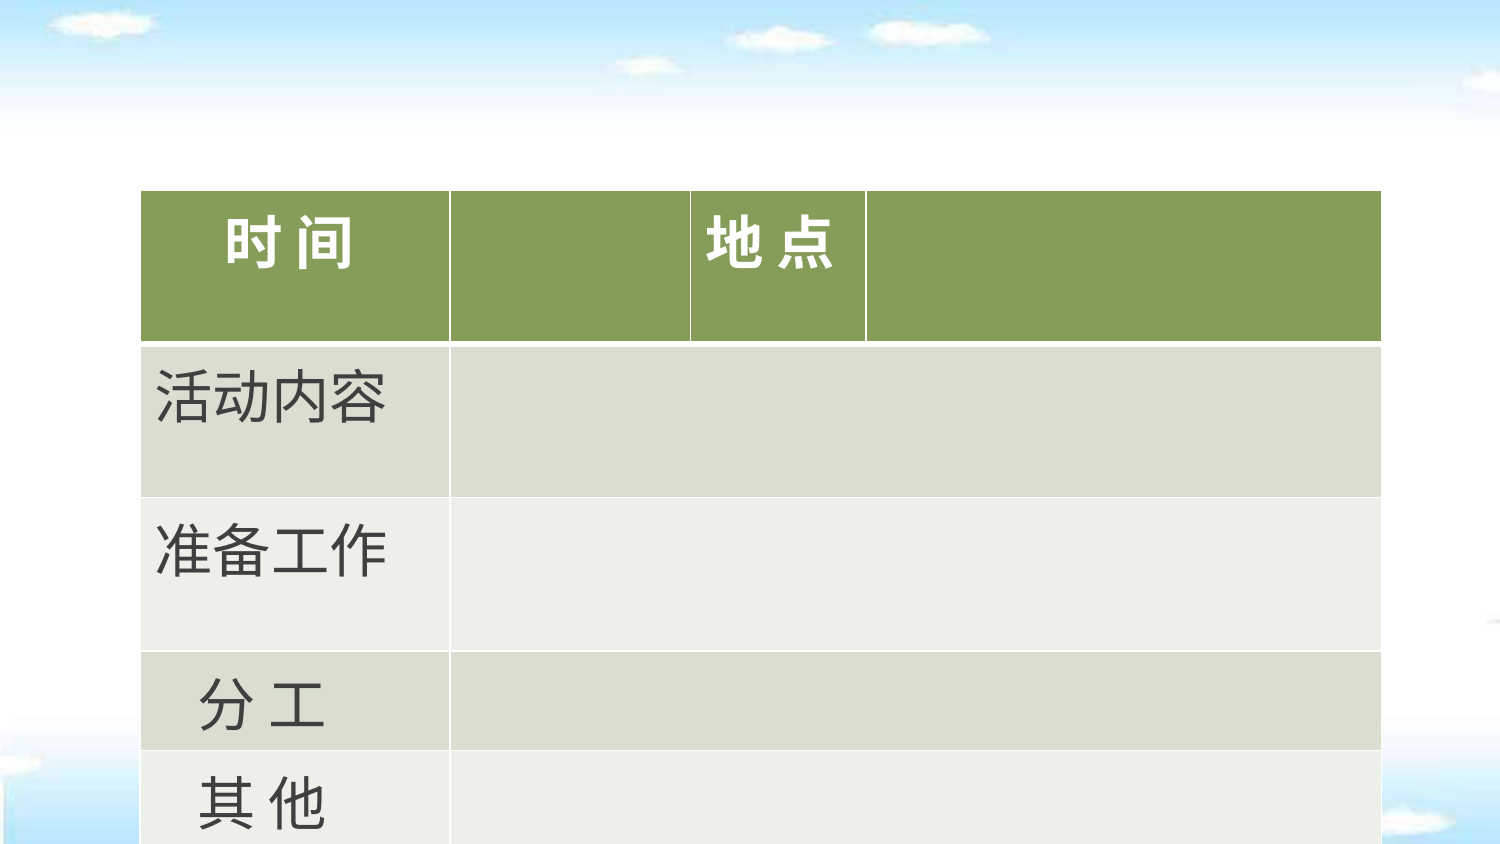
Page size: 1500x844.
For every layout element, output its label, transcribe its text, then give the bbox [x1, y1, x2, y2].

table_header 时 间 [141, 191, 449, 341]
table_header [867, 191, 1381, 341]
table_cell [451, 652, 1381, 750]
table_cell [451, 498, 1381, 650]
picture [0, 0, 1500, 844]
table_cell [451, 347, 1381, 497]
table_header [451, 191, 690, 341]
table_cell [451, 751, 1381, 844]
table_cell 活动内容 [141, 347, 449, 497]
table_cell 分 工 [141, 652, 449, 750]
table_cell 准备工作 [141, 498, 449, 650]
table_header 地 点 [691, 191, 865, 341]
table_cell 其 他 [141, 751, 449, 844]
